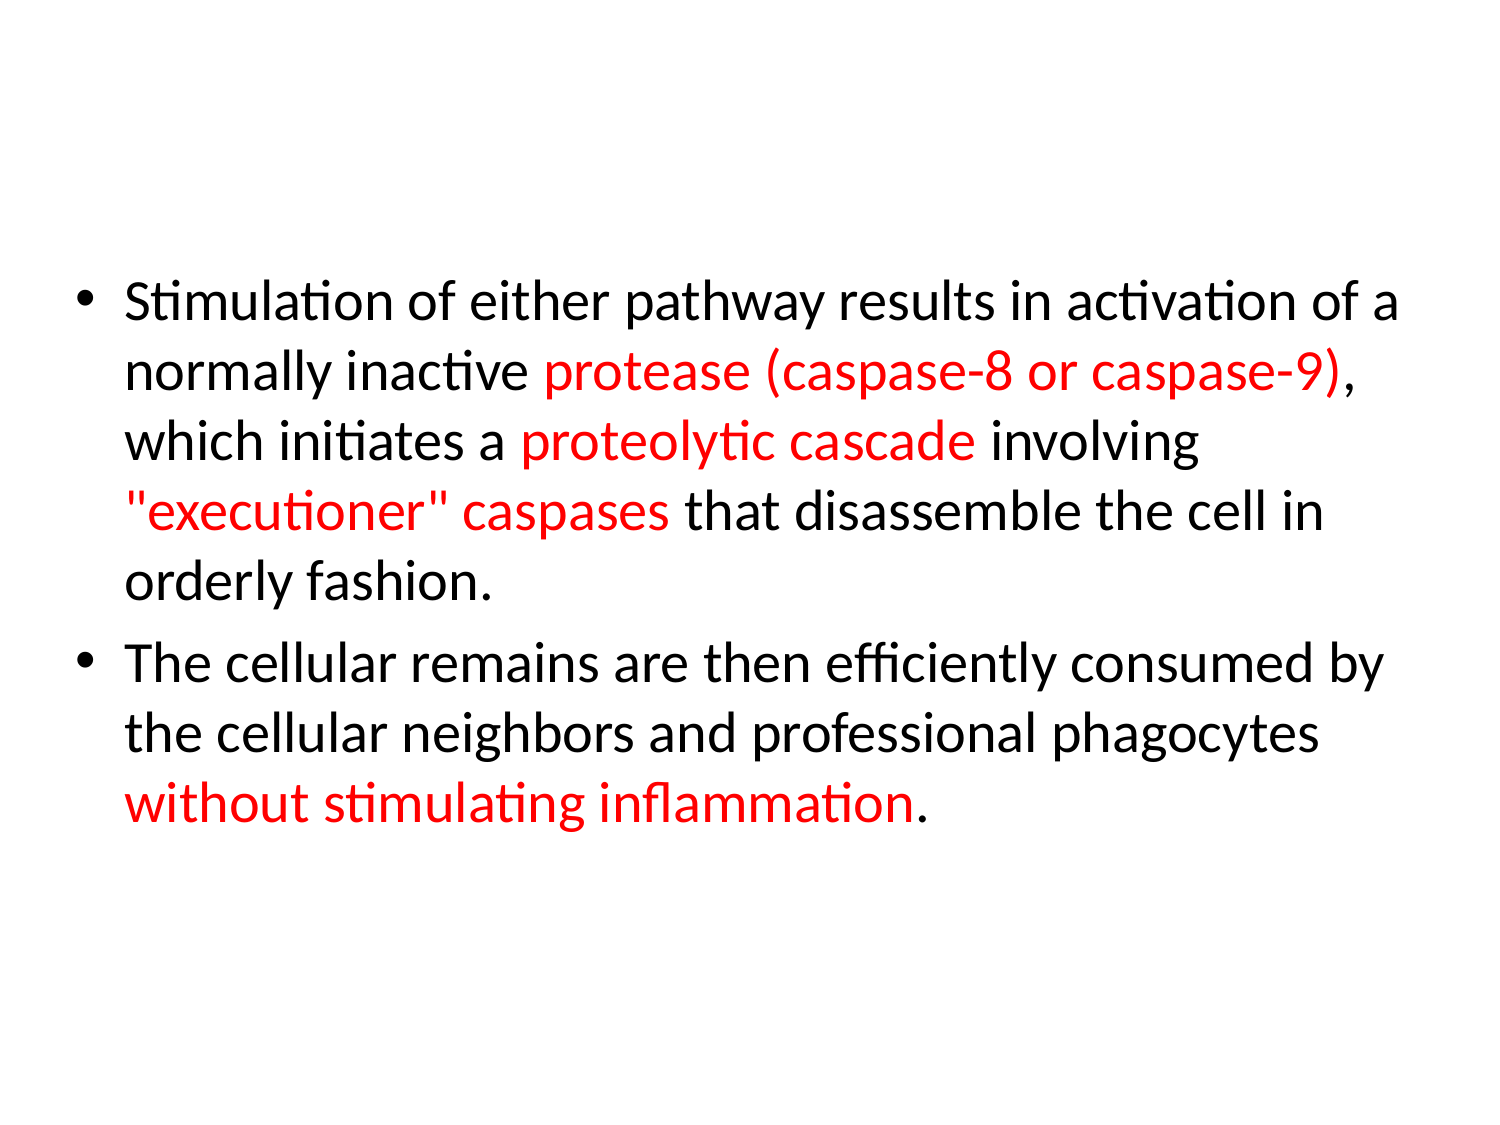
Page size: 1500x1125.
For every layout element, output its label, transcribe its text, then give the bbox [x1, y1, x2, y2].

list Stimulation of either pathway results in activation of a normally inactive protease (caspase-8 or caspase-9), which initiates a proteolytic cascade involving "executioner" caspases that disassemble the cell in orderly fashion. The cellular remains are then efficiently consumed by the cellular neighbors and professional phagocytes without stimulating inflammation. [75, 262, 1425, 1005]
